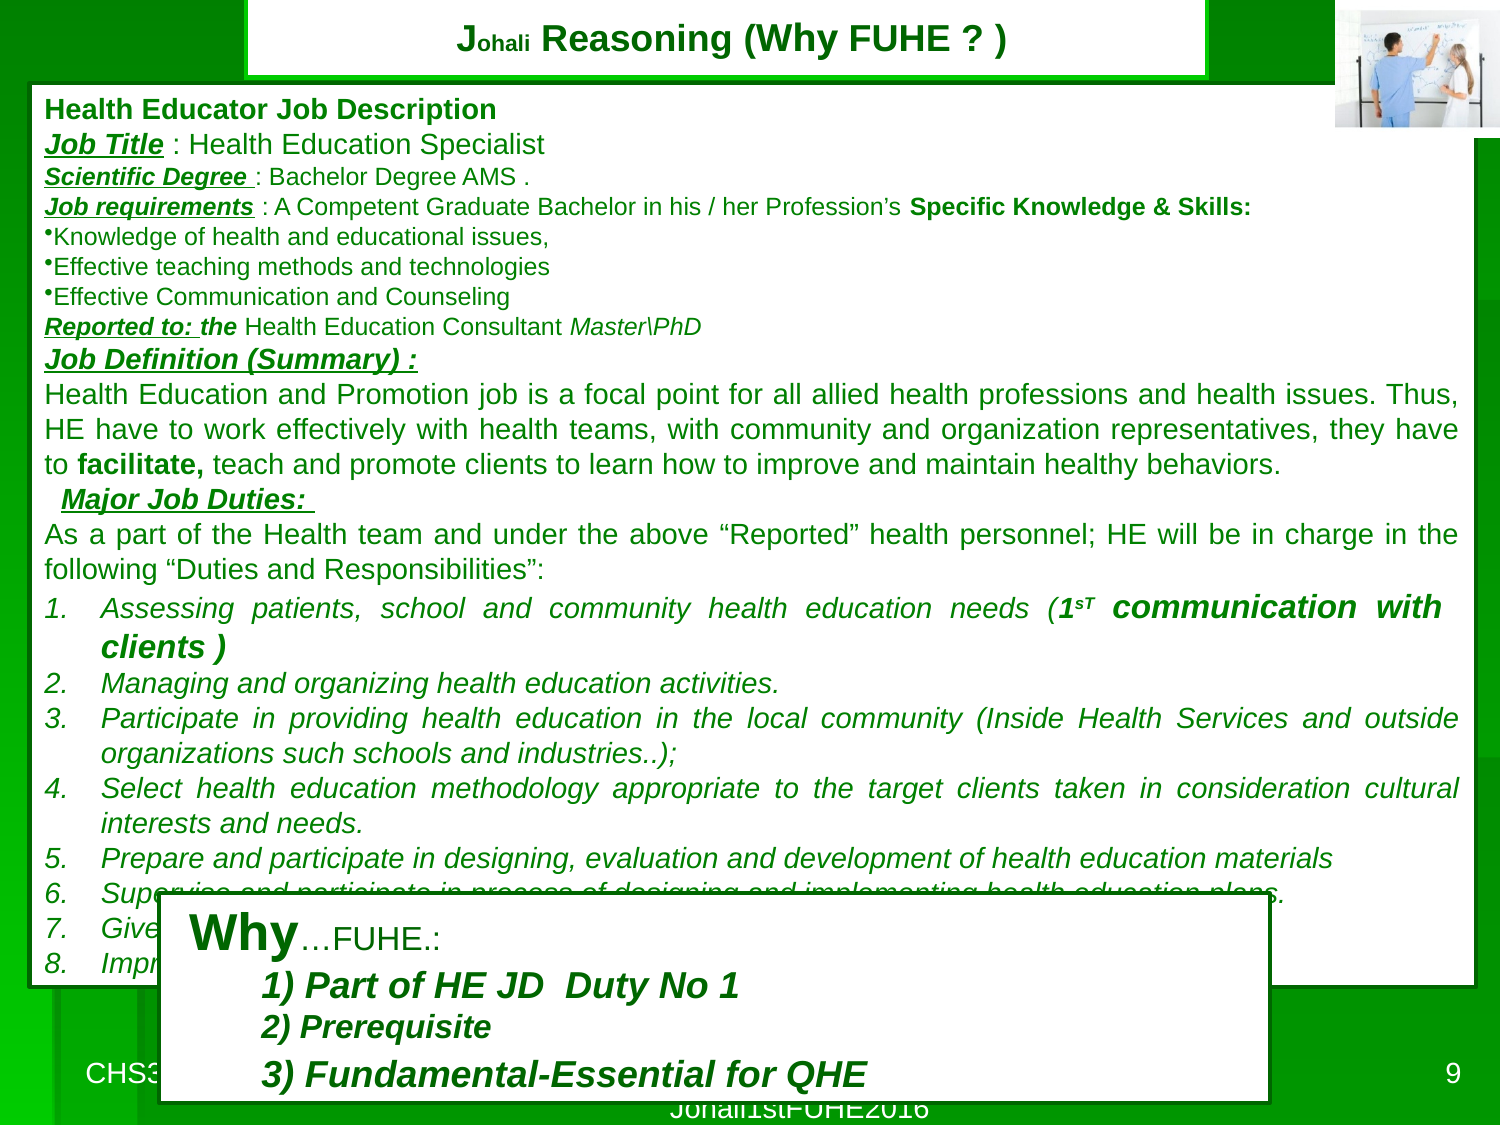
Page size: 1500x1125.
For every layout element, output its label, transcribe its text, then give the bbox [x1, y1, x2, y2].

picture [1335, 0, 1500, 138]
slide_number 9 [1312, 1046, 1477, 1125]
text_box Why…FUHE.: 1) Part of HE JD Duty No 1 2) Prerequisite 3) Fundamental-Essential for QHE [157, 891, 1272, 1105]
text_box Health Educator Job Description Job Title : Health Education Specialist Scientific Degree : Bachelor Degree AMS . Job requirements : A Competent Graduate Bachelor in his / her Profession’s Specific Knowledge & Skills: Knowledge of health and educational issues, Effective teaching methods and technologies Effective Communication and Counseling Reported to: the Health Education Consultant Master\PhD Job Definition (Summary) : Health Education and Promotion job is a focal point for all allied health professions and health issues. Thus, HE have to work effectively with health teams, with community and organization representatives, they have to facilitate, teach and promote clients to learn how to improve and maintain healthy behaviors. Major Job Duties: As a part of the Health team and under the above “Reported” health personnel; HE will be in charge in the following “Duties and Responsibilities”: Assessing patients, school and community health education needs (1sT communication with clients ) Managing and organizing health education activities. Participate in providing health education in the local community (Inside Health Services and outside organizations such schools and industries..); Select health education methodology appropriate to the target clients taken in consideration cultural interests and needs. Prepare and participate in designing, evaluation and development of health education materials Supervise and participate in process of designing and implementing health education plans. Give Special Patients Counseling eg; diabetic patient education Improve his/her personal and professional knowledge and skills. [27, 81, 1478, 989]
slide_number CHS382 [70, 1046, 383, 1125]
footer Johali1stFUHE2016 [562, 1105, 1038, 1125]
title Johali Reasoning (Why FUHE ? ) [244, 0, 1209, 80]
